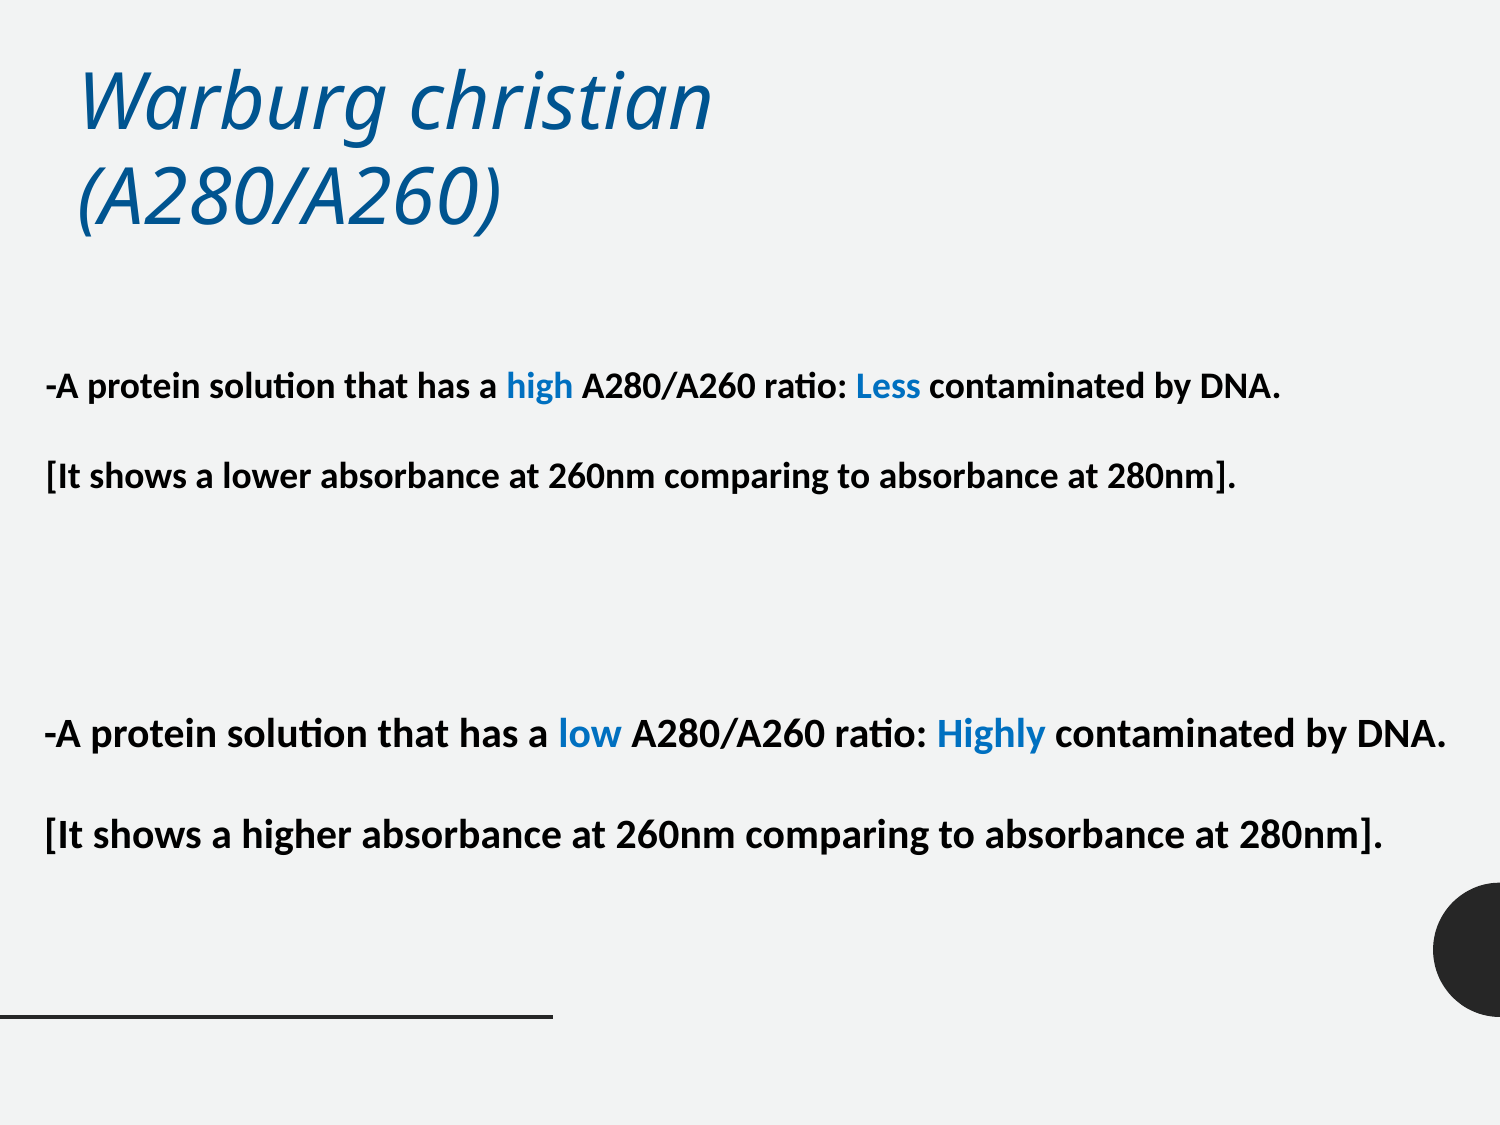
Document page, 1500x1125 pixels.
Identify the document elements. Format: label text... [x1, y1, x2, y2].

text_box -A protein solution that has a high A280/A260 ratio: Less contaminated by DNA. [It shows a lower absorbance at 260nm comparing to absorbance at 280nm]. [30, 353, 1487, 549]
text_box Warburg christian (A280/A260) [62, 42, 813, 248]
text_box -A protein solution that has a low A280/A260 ratio: Highly contaminated by DNA. [It shows a higher absorbance at 260nm comparing to absorbance at 280nm]. [29, 653, 1500, 864]
